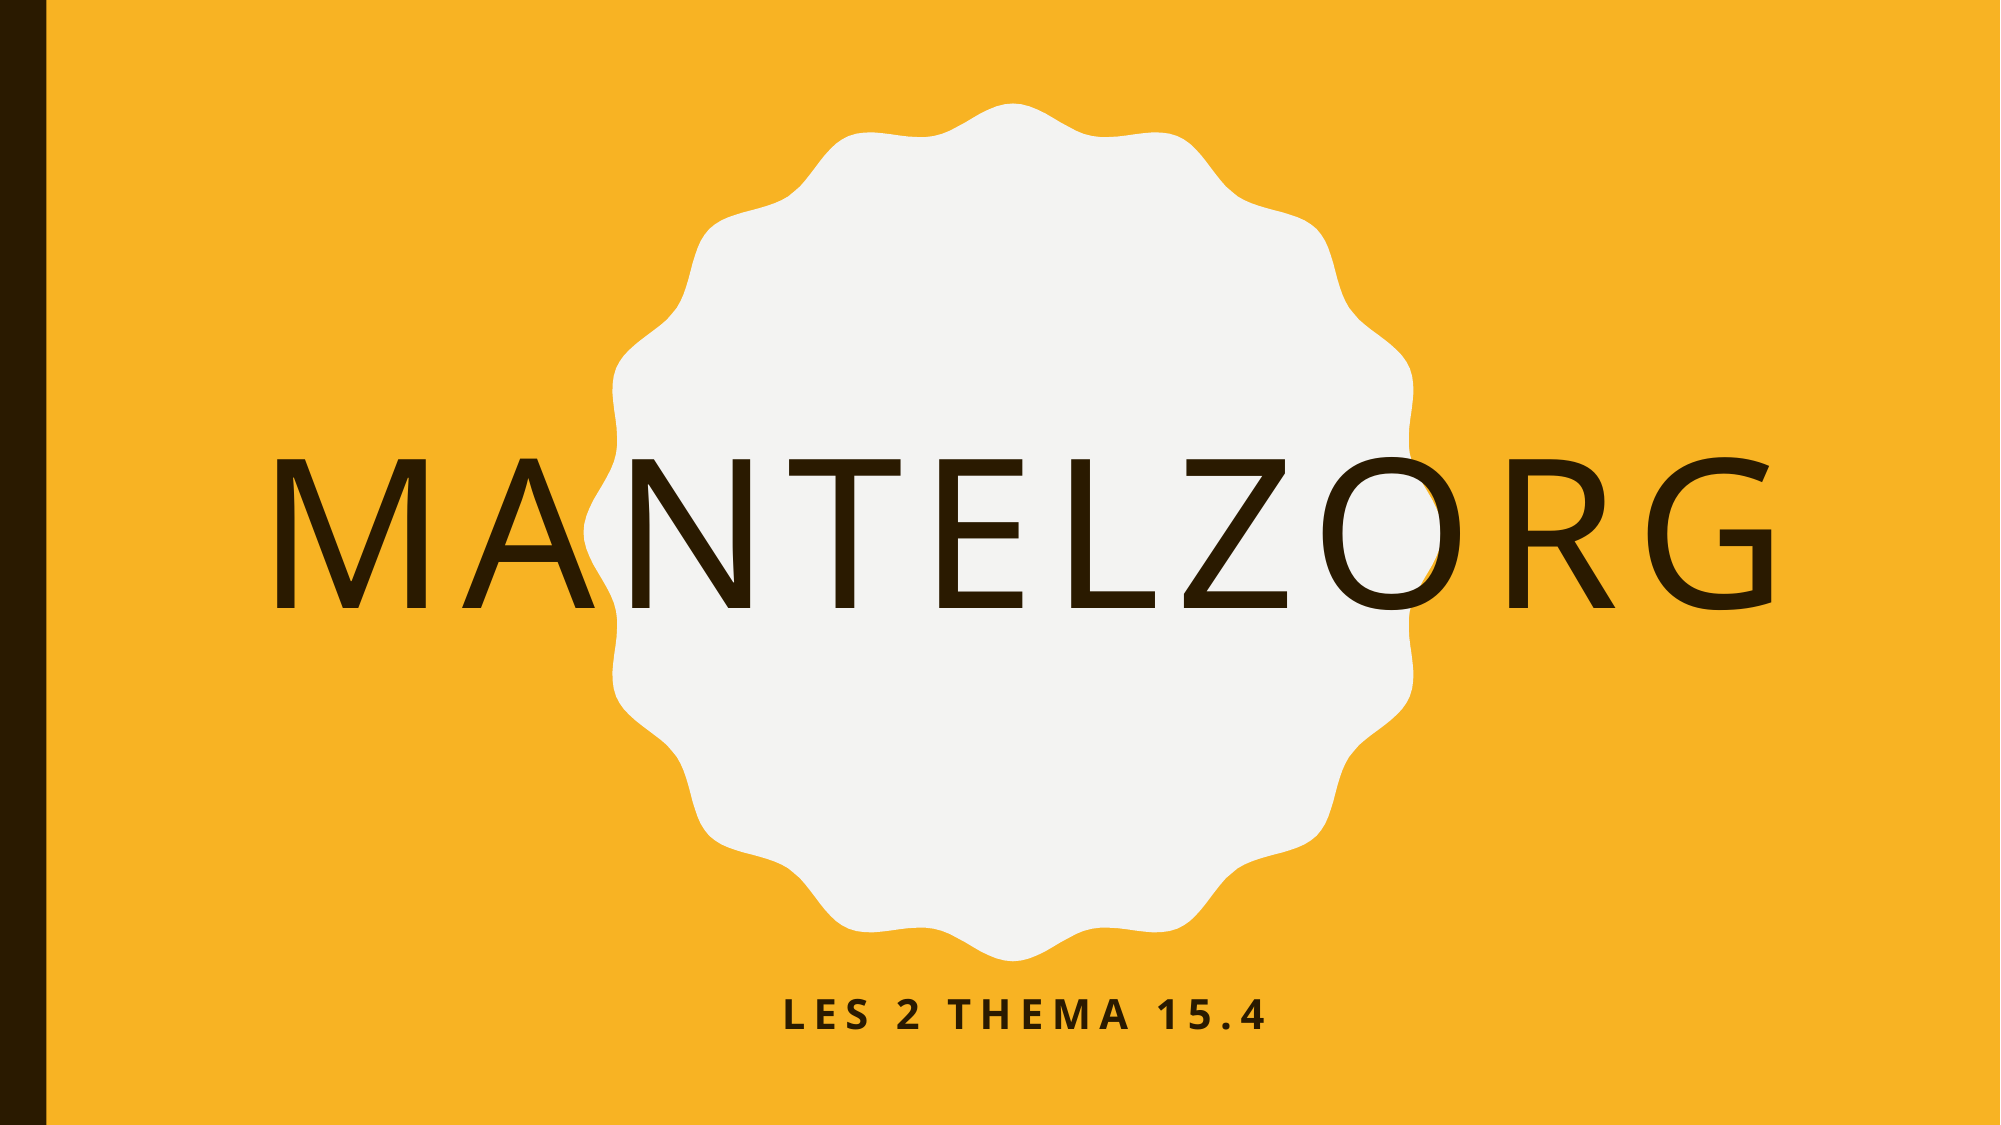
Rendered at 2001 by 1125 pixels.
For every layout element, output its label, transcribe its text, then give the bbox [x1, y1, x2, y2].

subtitle Les 2 Thema 15.4 [363, 980, 1684, 1103]
title Mantelzorg [176, 180, 1870, 902]
